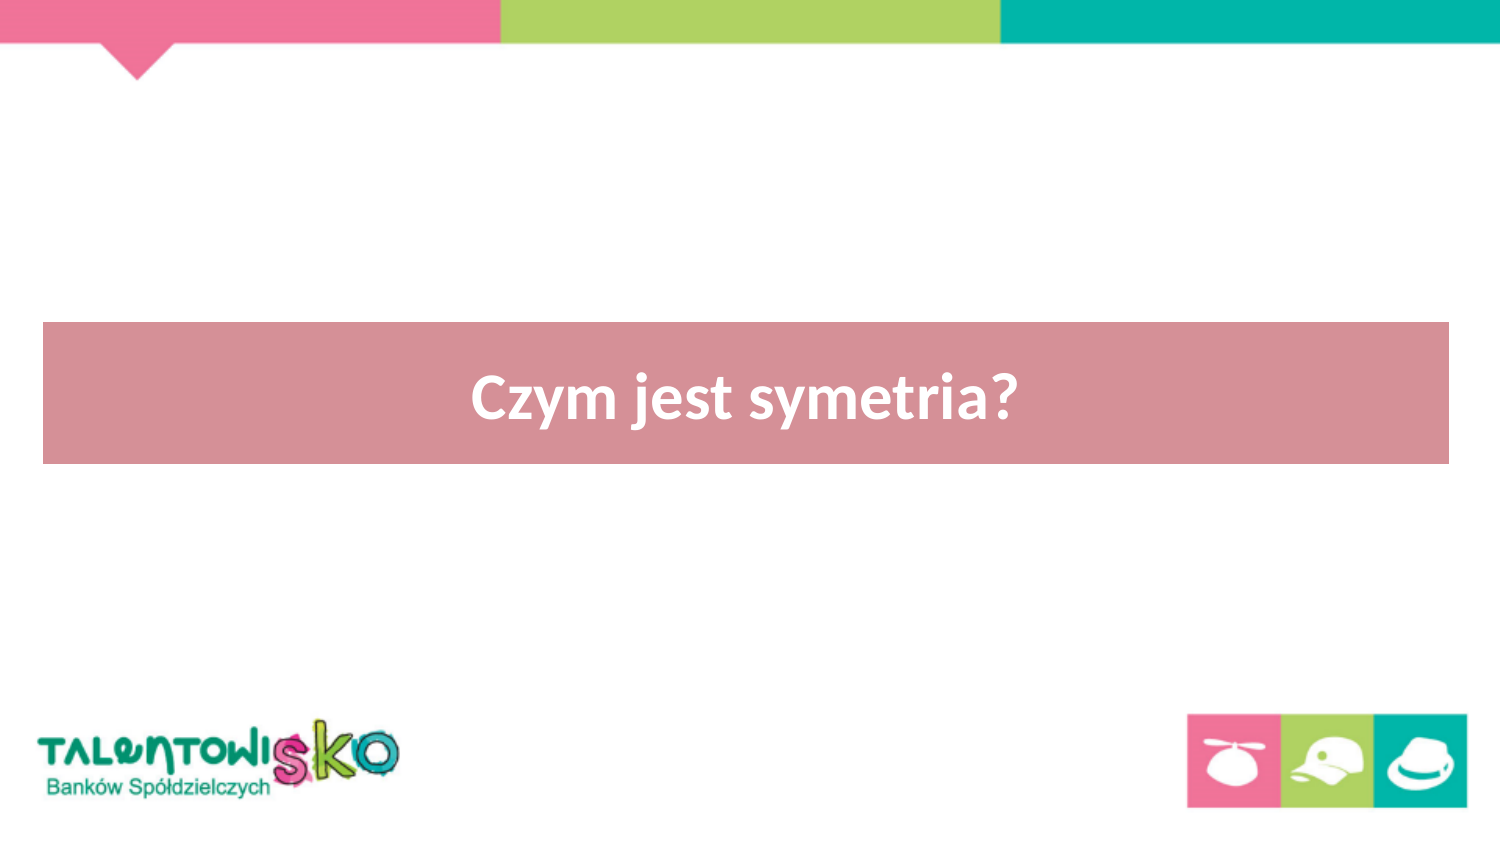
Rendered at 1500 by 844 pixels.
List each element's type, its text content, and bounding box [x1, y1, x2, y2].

picture [0, 0, 1500, 844]
text_box Czym jest symetria? [39, 318, 1453, 468]
